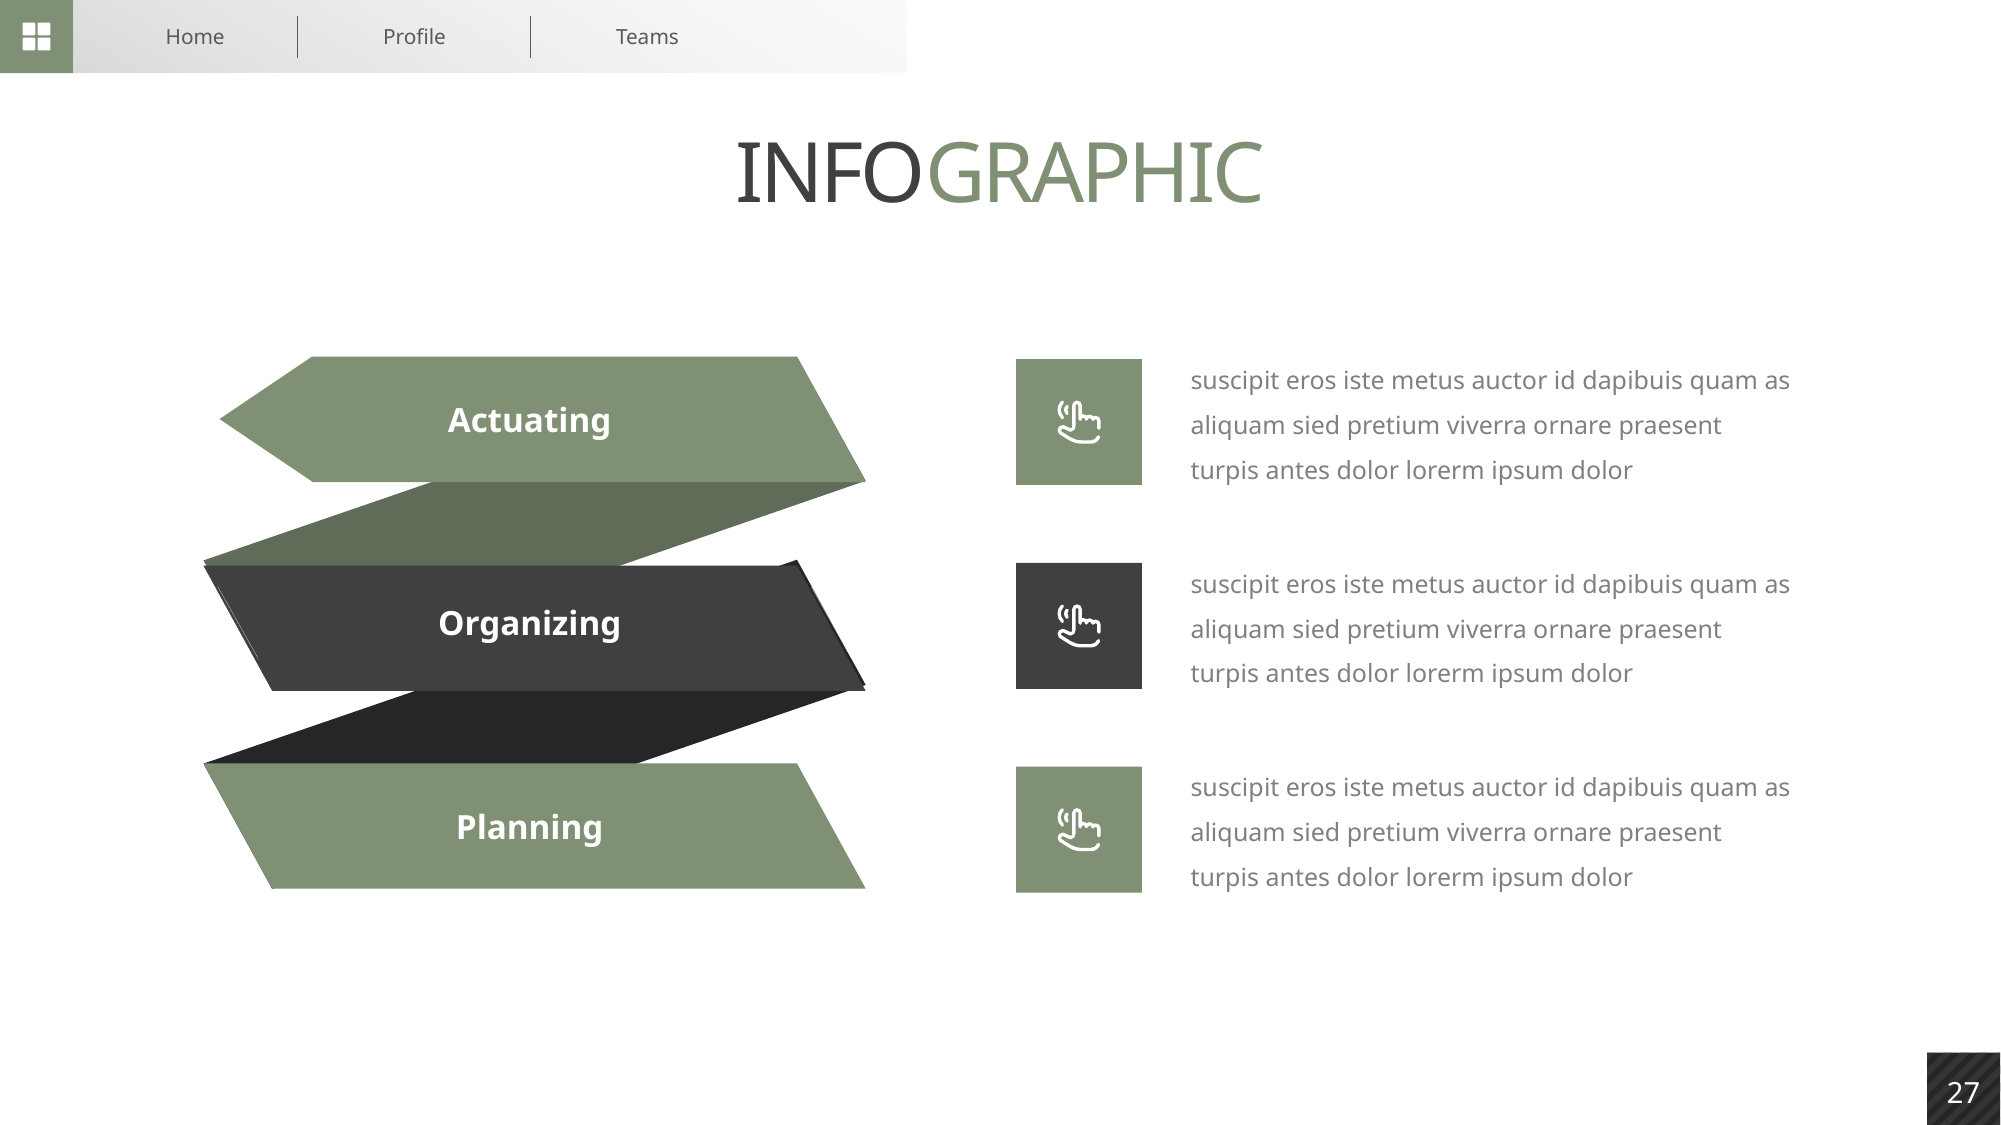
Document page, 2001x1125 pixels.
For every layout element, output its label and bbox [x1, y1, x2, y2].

text_box [0, 0, 2001, 1125]
